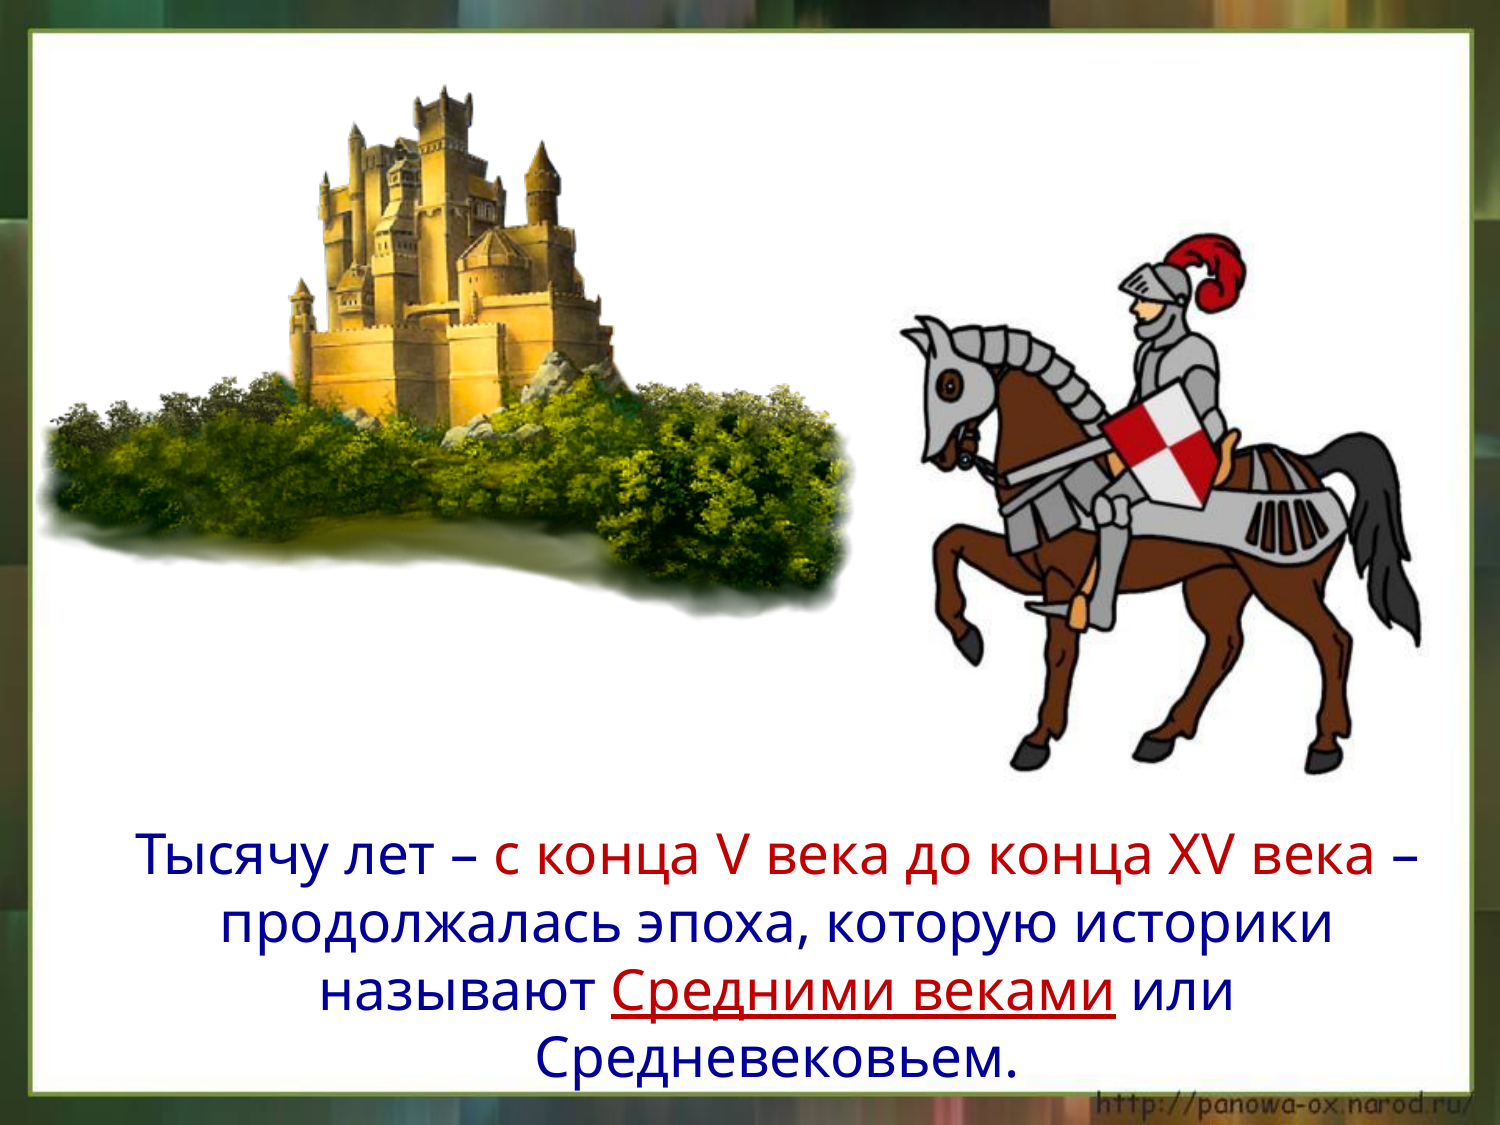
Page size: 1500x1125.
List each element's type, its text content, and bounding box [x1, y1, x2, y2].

list Тысячу лет – с конца V века до конца XV века – продолжалась эпоха, которую историки называют Средними веками или Средневековьем. [29, 810, 1471, 1099]
picture [0, 0, 1500, 1125]
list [29, 77, 861, 622]
